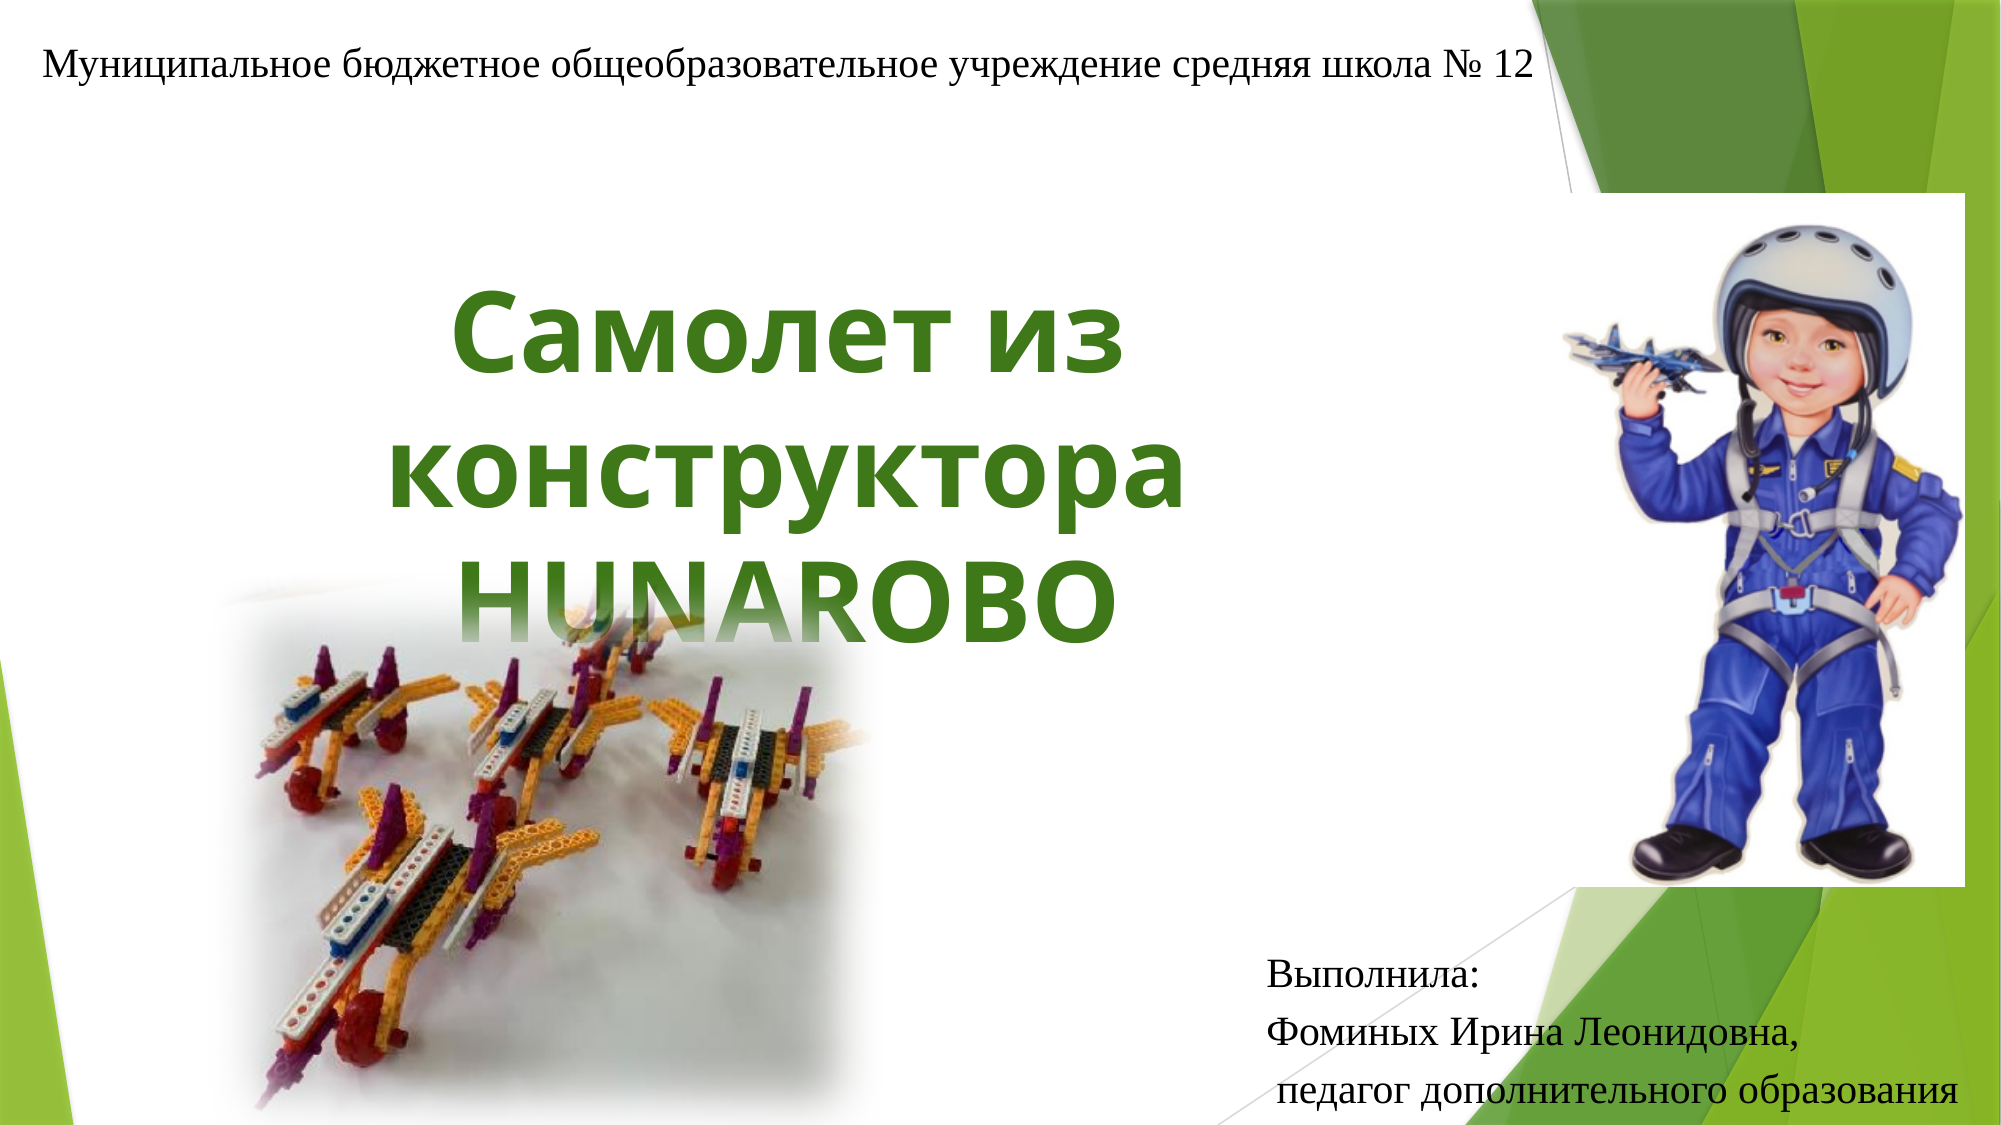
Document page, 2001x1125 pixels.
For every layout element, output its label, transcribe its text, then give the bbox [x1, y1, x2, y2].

text_box Самолет из конструктора HUNAROBO [53, 252, 1521, 672]
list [206, 570, 886, 1125]
picture [1561, 193, 1965, 887]
title Муниципальное бюджетное общеобразовательное учреждение средняя школа № 12 [27, 27, 1632, 245]
text_box Выполнила: Фоминых Ирина Леонидовна, педагог дополнительного образования [1251, 938, 2000, 1120]
